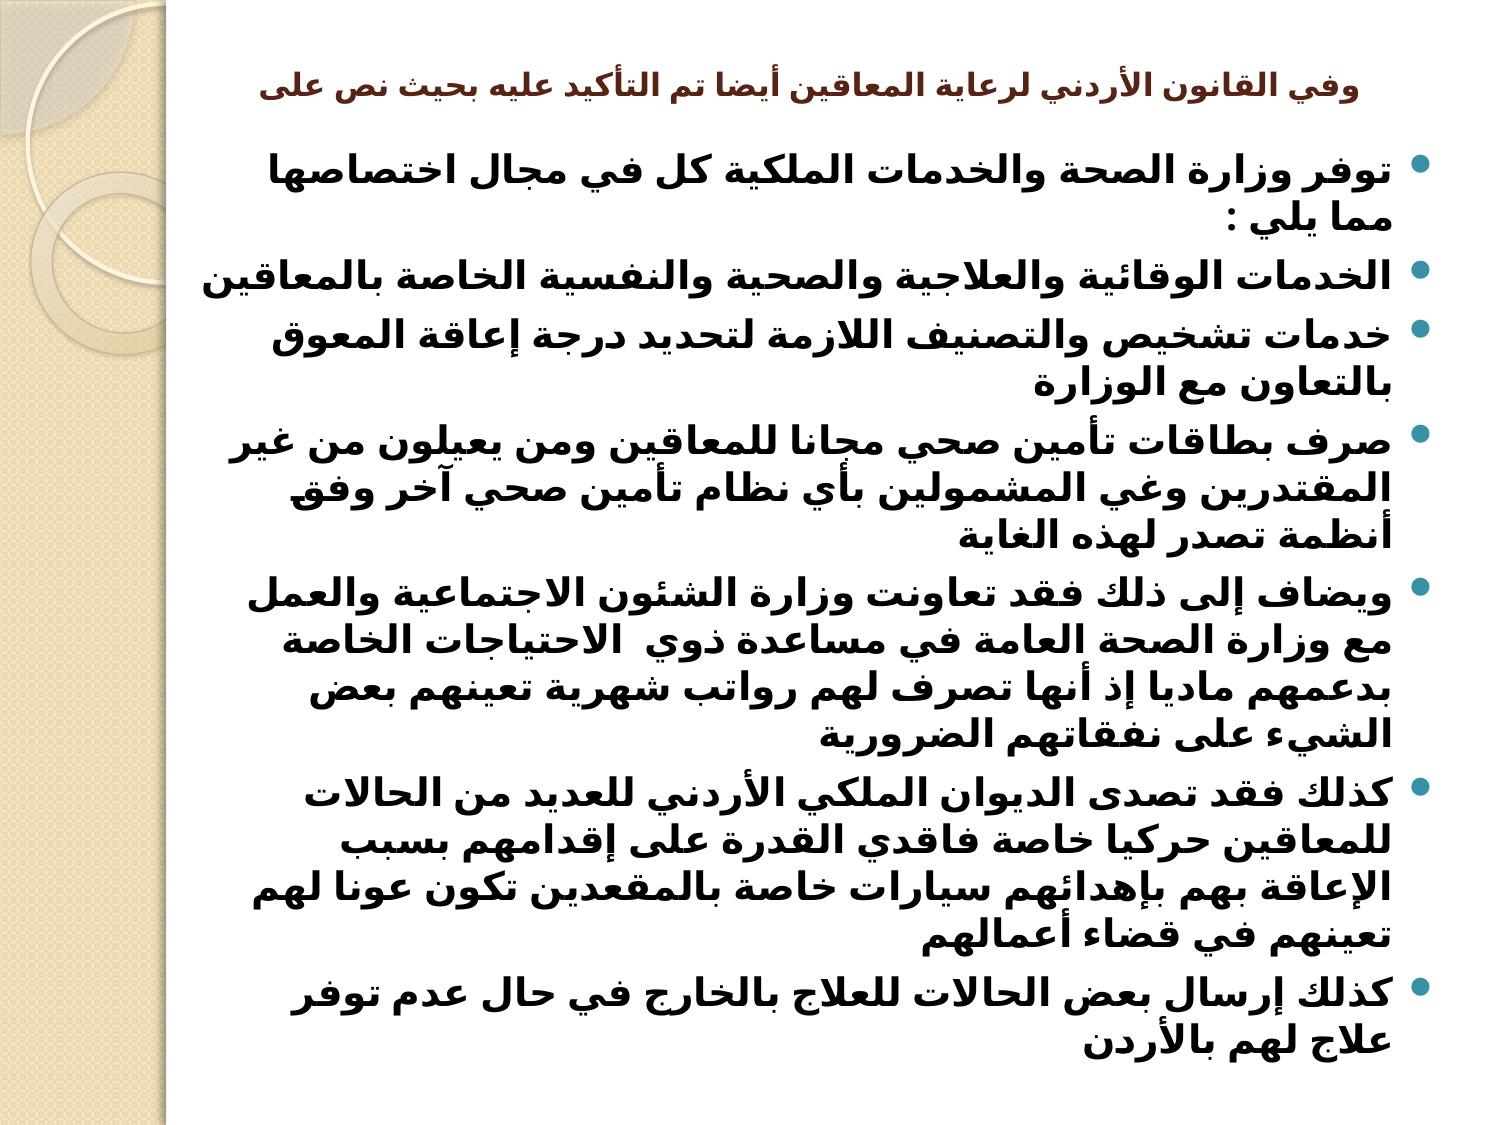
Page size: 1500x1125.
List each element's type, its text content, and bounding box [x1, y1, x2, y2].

title وفي القانون الأردني لرعاية المعاقين أيضا تم التأكيد عليه بحيث نص على [235, 45, 1466, 137]
list توفر وزارة الصحة والخدمات الملكية كل في مجال اختصاصها مما يلي : الخدمات الوقائية والعلاجية والصحية والنفسية الخاصة بالمعاقين خدمات تشخيص والتصنيف اللازمة لتحديد درجة إعاقة المعوق بالتعاون مع الوزارة صرف بطاقات تأمين صحي مجانا للمعاقين ومن يعيلون من غير المقتدرين وغي المشمولين بأي نظام تأمين صحي آخر وفق أنظمة تصدر لهذه الغاية ويضاف إلى ذلك فقد تعاونت وزارة الشئون الاجتماعية والعمل مع وزارة الصحة العامة في مساعدة ذوي الاحتياجات الخاصة بدعمهم ماديا إذ أنها تصرف لهم رواتب شهرية تعينهم بعض الشيء على نفقاتهم الضرورية كذلك فقد تصدى الديوان الملكي الأردني للعديد من الحالات للمعاقين حركيا خاصة فاقدي القدرة على إقدامهم بسبب الإعاقة بهم بإهدائهم سيارات خاصة بالمقعدين تكون عونا لهم تعينهم في قضاء أعمالهم كذلك إرسال بعض الحالات للعلاج بالخارج في حال عدم توفر علاج لهم بالأردن [183, 137, 1466, 1094]
